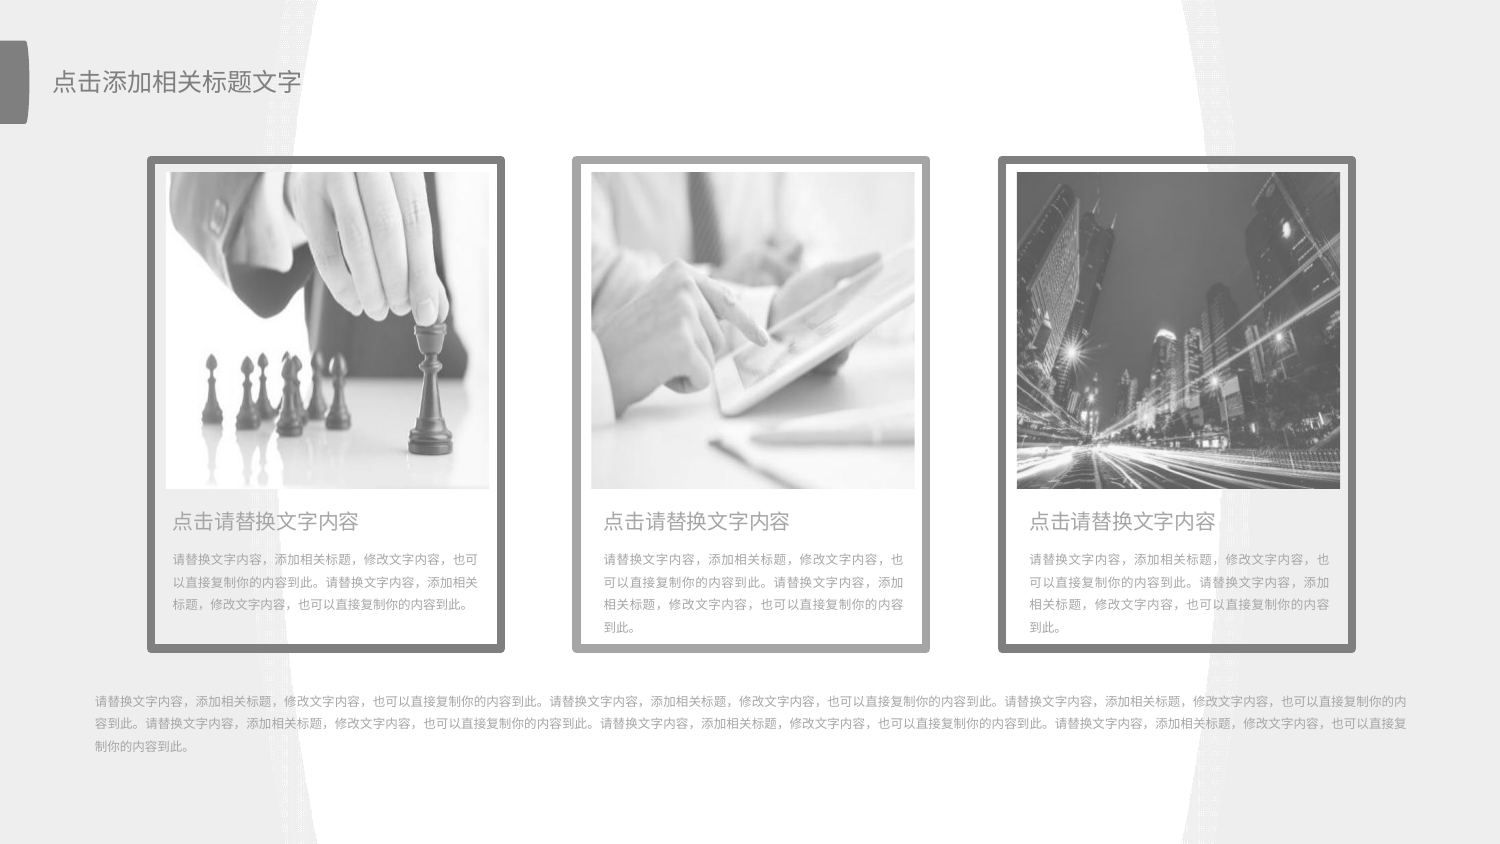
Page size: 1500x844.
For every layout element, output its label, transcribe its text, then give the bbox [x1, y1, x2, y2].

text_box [603, 508, 904, 636]
text_box [1000, 158, 1354, 651]
text_box [574, 158, 928, 651]
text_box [1029, 508, 1330, 636]
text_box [172, 508, 478, 614]
text_box 请替换文字内容，添加相关标题，修改文字内容，也可以直接复制你的内容到此。请替换文字内容，添加相关标题，修改文字内容，也可以直接复制你的内容到此。请替换文字内容，添加相关标题，修改文字内容，也可以直接复制你的内容到此。请替换文字内容，添加相关标题，修改文字内容，也可以直接复制你的内容到此。请替换文字内容，添加相关标题，修改文字内容，也可以直接复制你的内容到此。请替换文字内容，添加相关标题，修改文字内容，也可以直接复制你的内容到此。 [94, 686, 1406, 754]
picture [0, 0, 1500, 844]
text_box [149, 158, 503, 651]
